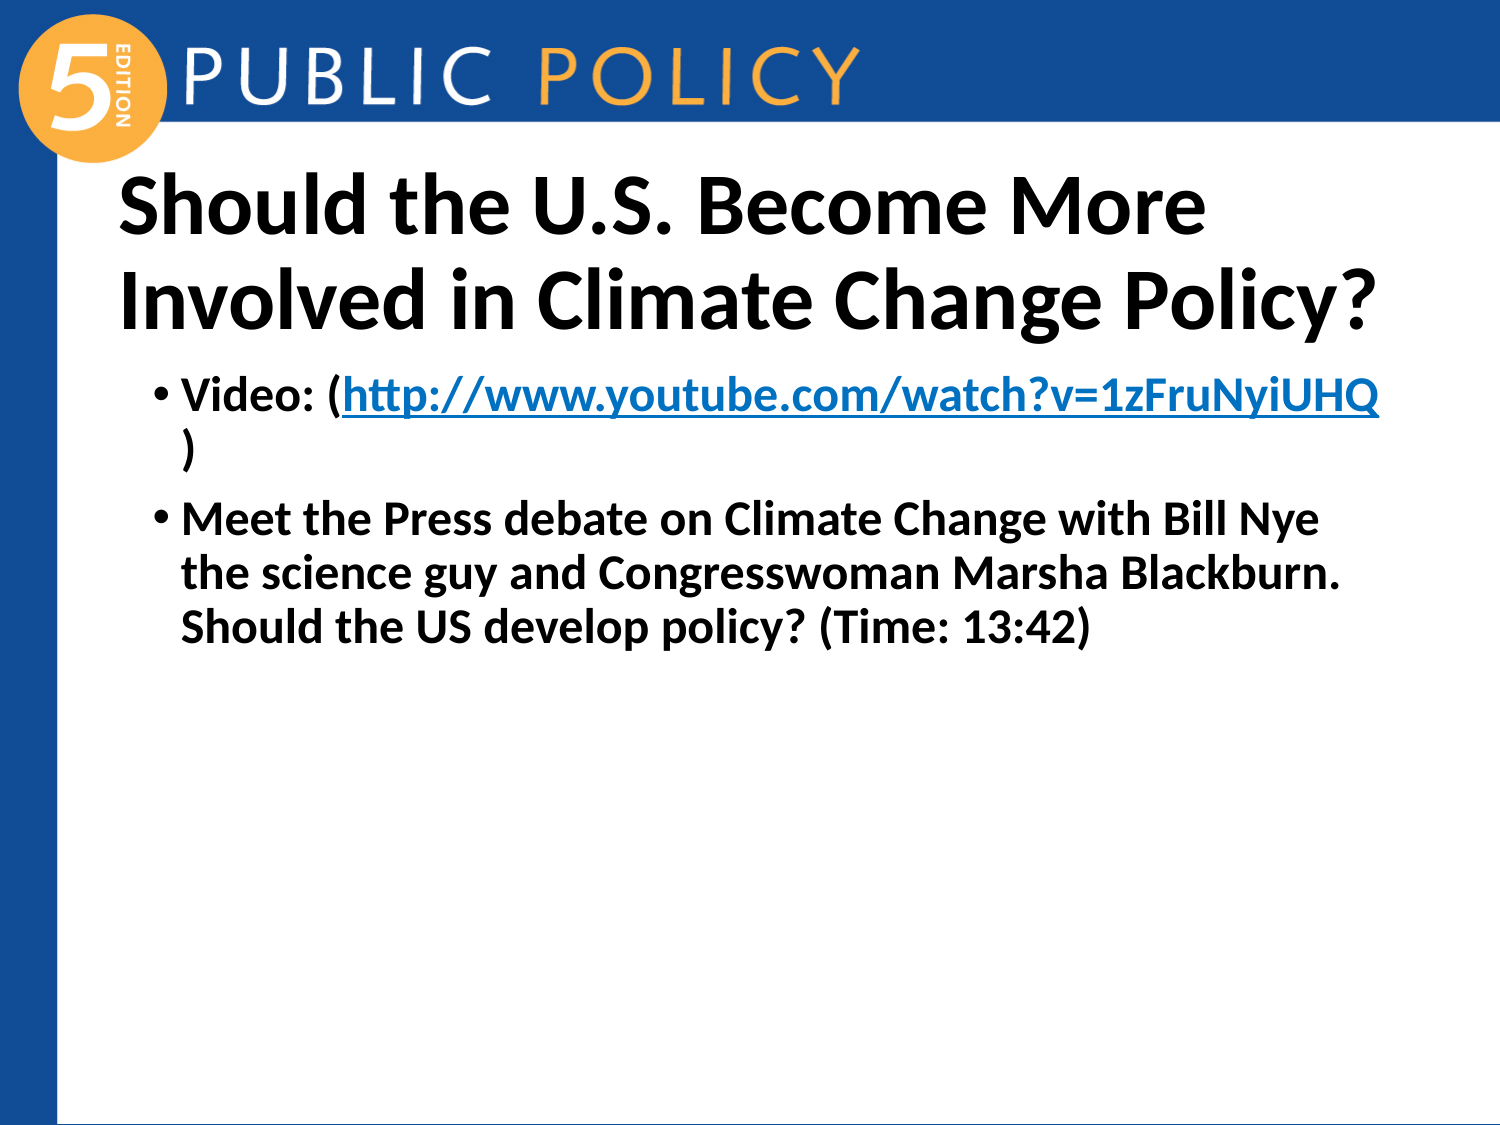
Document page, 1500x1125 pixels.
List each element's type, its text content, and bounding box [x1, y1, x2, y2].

title Should the U.S. Become More Involved in Climate Change Policy? [103, 145, 1397, 363]
list Video: (http://www.youtube.com/watch?v=1zFruNyiUHQ) Meet the Press debate on Climate Change with Bill Nye the science guy and Congresswoman Marsha Blackburn. Should the US develop policy? (Time: 13:42) [137, 361, 1397, 1075]
picture [0, 0, 1500, 1125]
